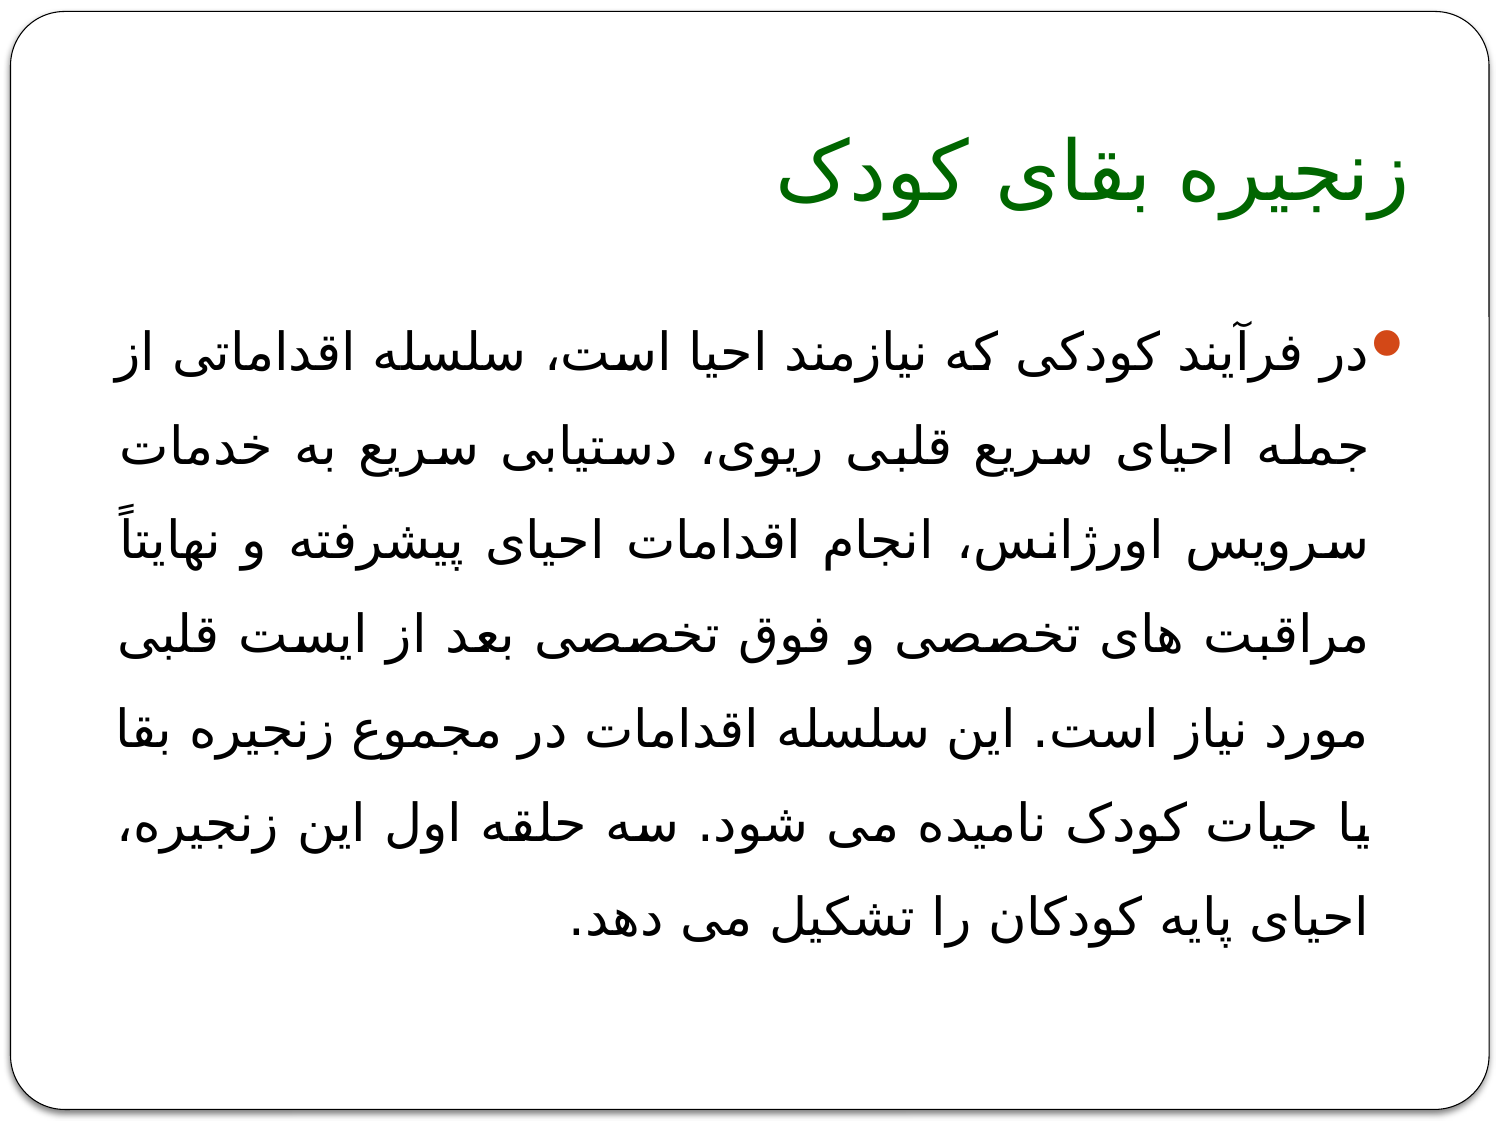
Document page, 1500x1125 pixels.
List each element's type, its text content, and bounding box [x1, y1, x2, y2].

list در فرآیند کودکی که نیازمند احیا است، سلسله اقداماتی از جمله احیای سریع قلبی ریوی، دستیابی سریع به خدمات سرویس اورژانس،‌ انجام اقدامات احیای پیشرفته و نهایتاً مراقبت های تخصصی و فوق تخصصی بعد از ایست قلبی مورد نیاز است. این سلسله اقدامات در مجموع زنجیره بقا یا حیات کودک نامیده می شود. سه حلقه اول این زنجیره، احیای پایه کودکان را تشکیل می دهد. [100, 278, 1425, 988]
title زنجیره بقای کودک [150, 45, 1425, 233]
